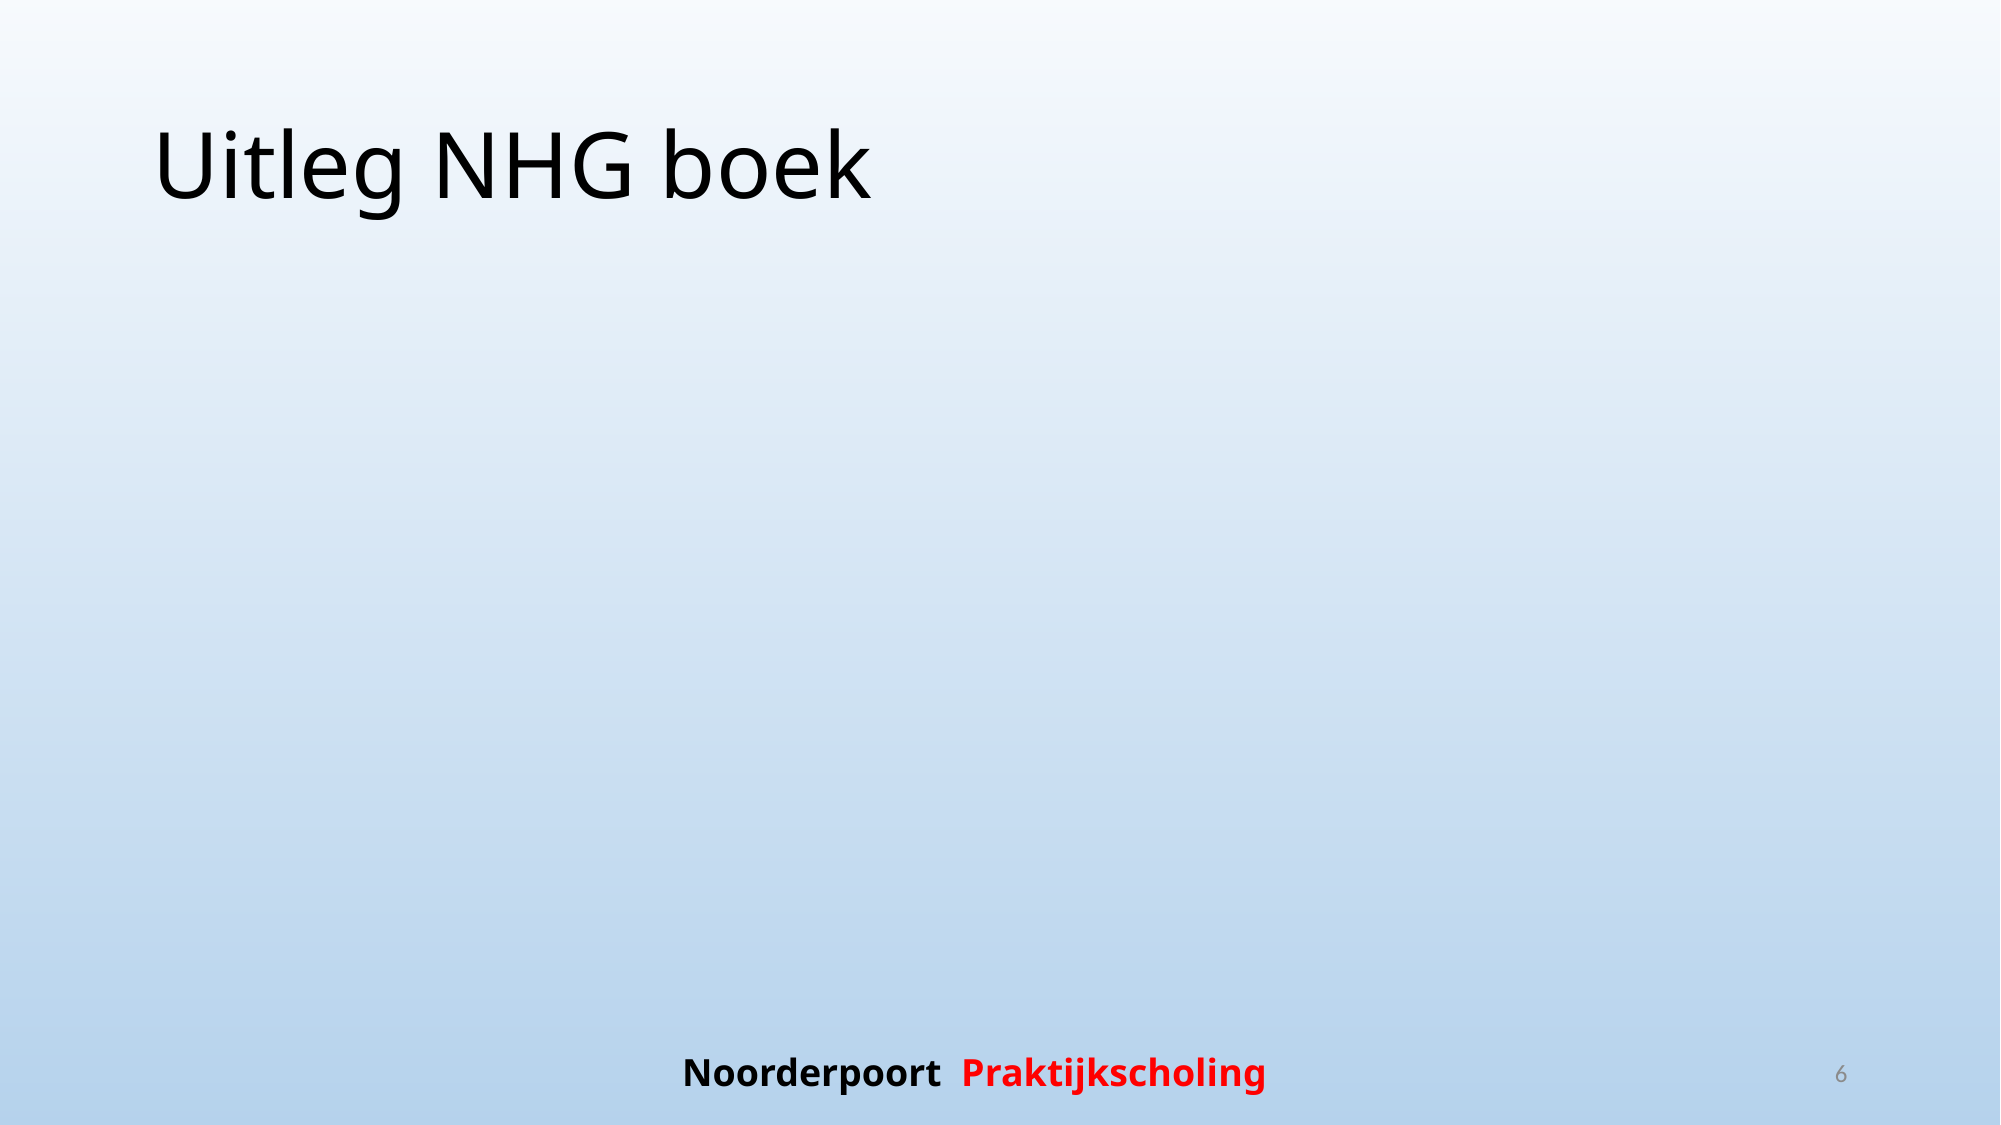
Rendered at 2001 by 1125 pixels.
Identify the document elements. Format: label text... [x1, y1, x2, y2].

slide_number 6 [1412, 1042, 1863, 1103]
text_box Noorderpoort Praktijkscholing [667, 1041, 1312, 1102]
title Uitleg NHG boek [137, 59, 1863, 278]
